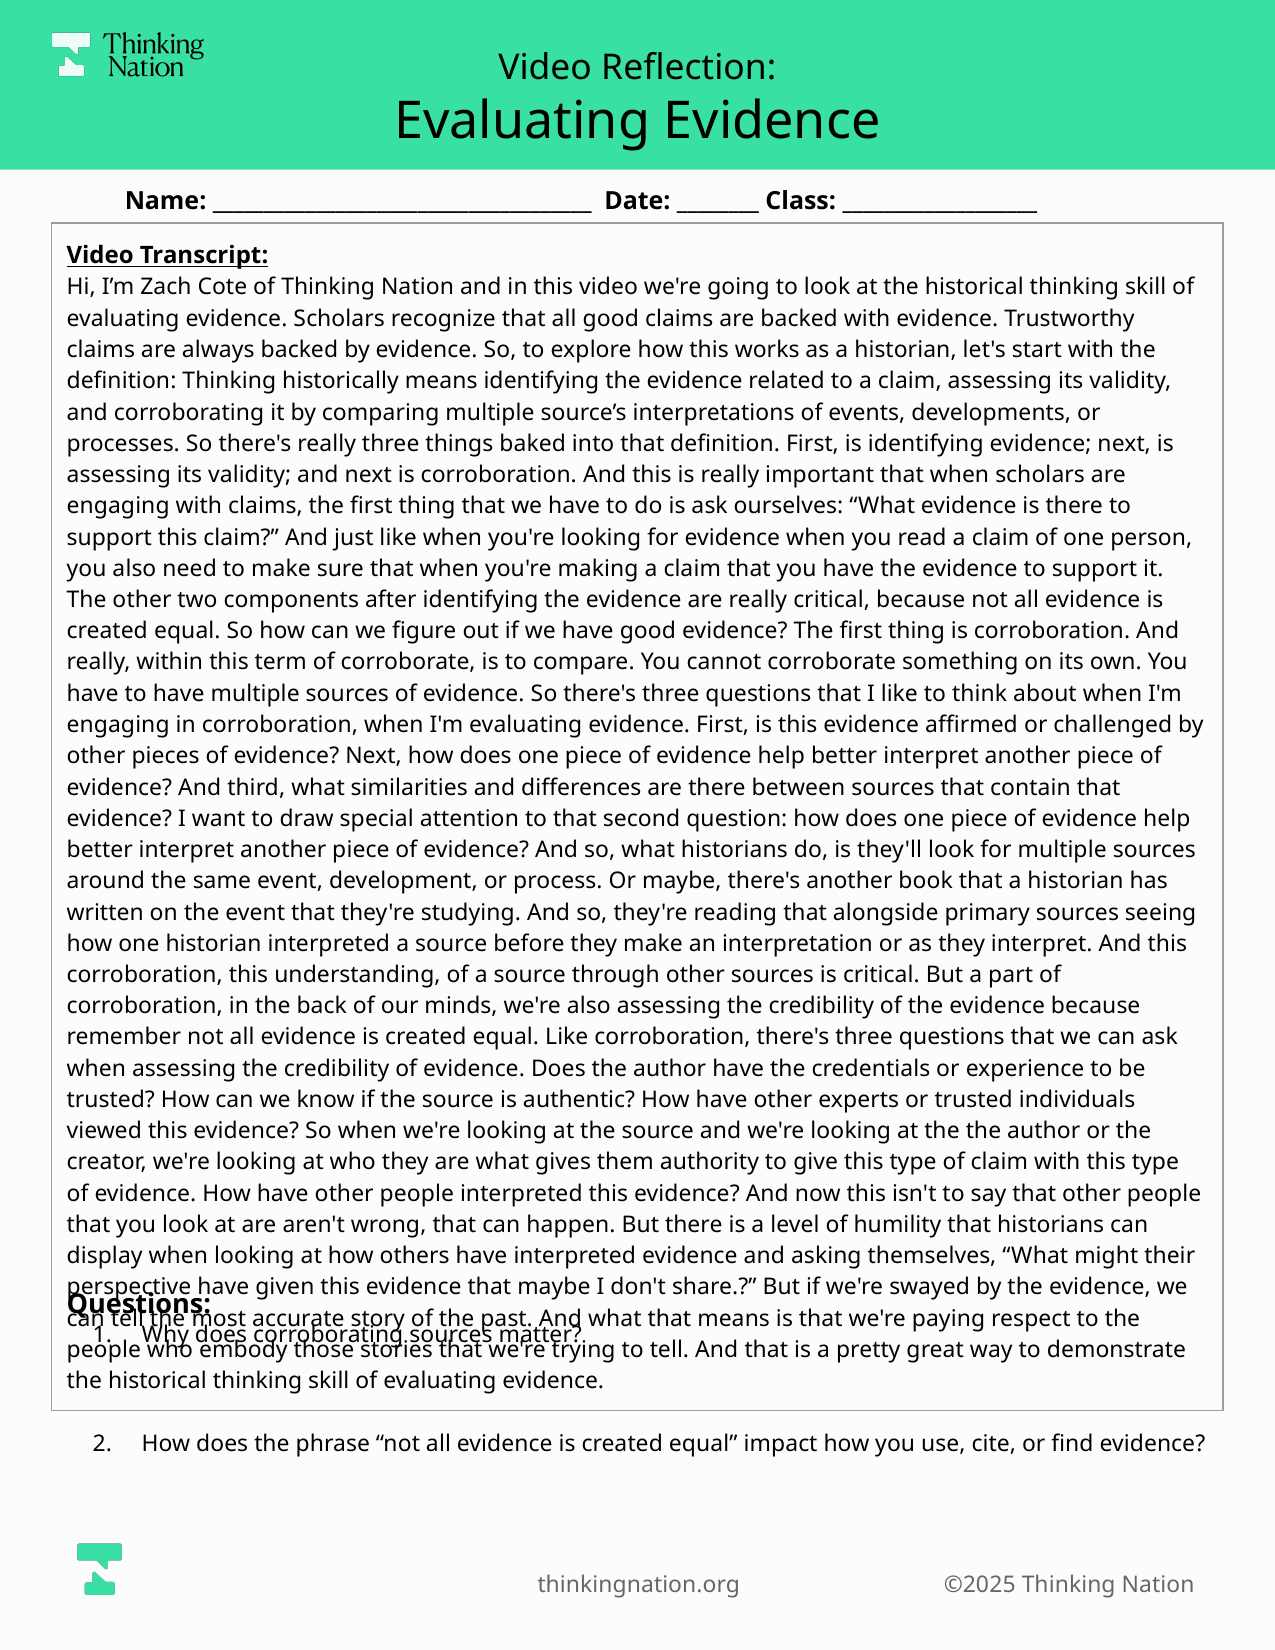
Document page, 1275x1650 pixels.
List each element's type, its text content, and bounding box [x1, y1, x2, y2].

table_header Video Transcript: Hi, I’m Zach Cote of Thinking Nation and in this video we're going to look at the historical thinking skill of evaluating evidence. Scholars recognize that all good claims are backed with evidence. Trustworthy claims are always backed by evidence. So, to explore how this works as a historian, let's start with the definition: Thinking historically means identifying the evidence related to a claim, assessing its validity, and corroborating it by comparing multiple source’s interpretations of events, developments, or processes. So there's really three things baked into that definition. First, is identifying evidence; next, is assessing its validity; and next is corroboration. And this is really important that when scholars are engaging with claims, the first thing that we have to do is ask ourselves: “What evidence is there to support this claim?” And just like when you're looking for evidence when you read a claim of one person, you also need to make sure that when you're making a claim that you have the evidence to support it. The other two components after identifying the evidence are really critical, because not all evidence is created equal. So how can we figure out if we have good evidence? The first thing is corroboration. And really, within this term of corroborate, is to compare. You cannot corroborate something on its own. You have to have multiple sources of evidence. So there's three questions that I like to think about when I'm engaging in corroboration, when I'm evaluating evidence. First, is this evidence affirmed or challenged by other pieces of evidence? Next, how does one piece of evidence help better interpret another piece of evidence? And third, what similarities and differences are there between sources that contain that evidence? I want to draw special attention to that second question: how does one piece of evidence help better interpret another piece of evidence? And so, what historians do, is they'll look for multiple sources around the same event, development, or process. Or maybe, there's another book that a historian has written on the event that they're studying. And so, they're reading that alongside primary sources seeing how one historian interpreted a source before they make an interpretation or as they interpret. And this corroboration, this understanding, of a source through other sources is critical. But a part of corroboration, in the back of our minds, we're also assessing the credibility of the evidence because remember not all evidence is created equal. Like corroboration, there's three questions that we can ask when assessing the credibility of evidence. Does the author have the credentials or experience to be trusted? How can we know if the source is authentic? How have other experts or trusted individuals viewed this evidence? So when we're looking at the source and we're looking at the the author or the creator, we're looking at who they are what gives them authority to give this type of claim with this type of evidence. How have other people interpreted this evidence? And now this isn't to say that other people that you look at are aren't wrong, that can happen. But there is a level of humility that historians can display when looking at how others have interpreted evidence and asking themselves, “What might their perspective have given this evidence that maybe I don't share.?” But if we're swayed by the evidence, we can tell the most accurate story of the past. And what that means is that we're paying respect to the people who embody those stories that we're trying to tell. And that is a pretty great way to demonstrate the historical thinking skill of evaluating evidence. [52, 224, 1222, 1271]
text_box Name: _____________________________________ Date: ________ Class: ___________________ [109, 169, 1165, 222]
picture [63, 1533, 135, 1605]
text_box thinkingnation.org [488, 1553, 790, 1605]
text_box Questions: Why does corroborating sources matter? How does the phrase “not all evidence is created equal” impact how you use, cite, or find evidence? [51, 1271, 1224, 1527]
text_box ©2025 Thinking Nation [909, 1553, 1211, 1605]
picture [35, 17, 210, 91]
text_box Video Reflection: Evaluating Evidence [0, 0, 1275, 170]
